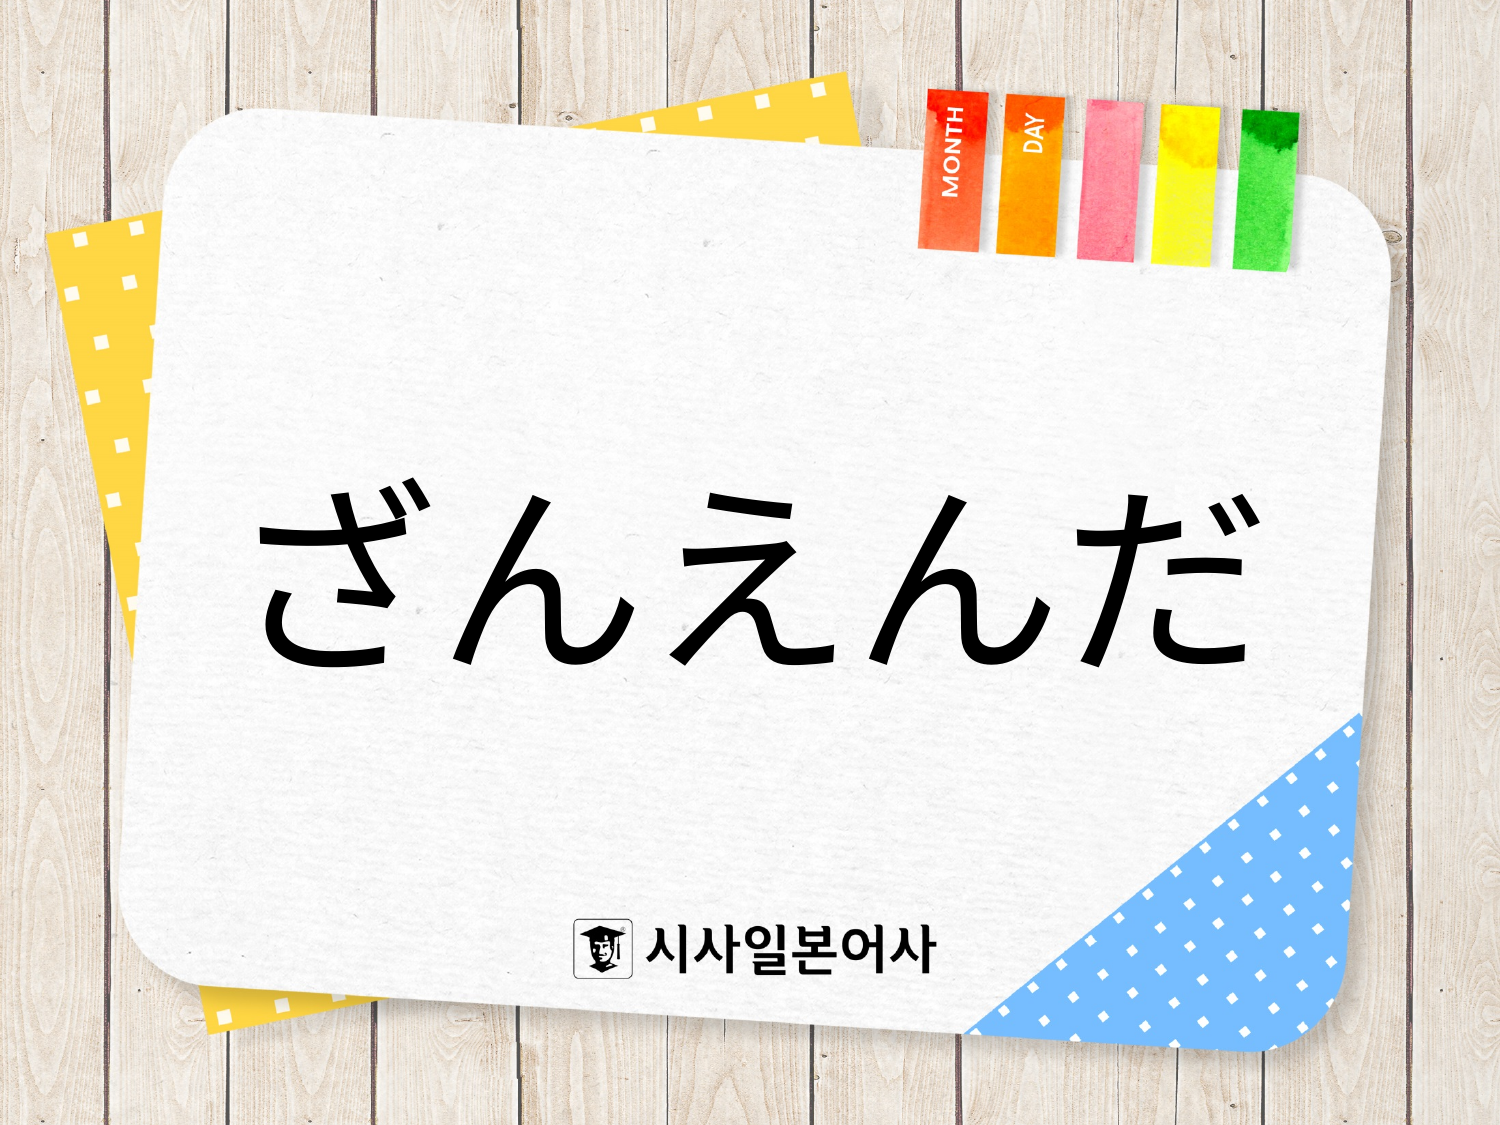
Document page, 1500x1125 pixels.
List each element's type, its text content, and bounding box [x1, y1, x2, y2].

picture [0, 0, 1500, 1125]
title ざんえんだ [75, 338, 1425, 811]
